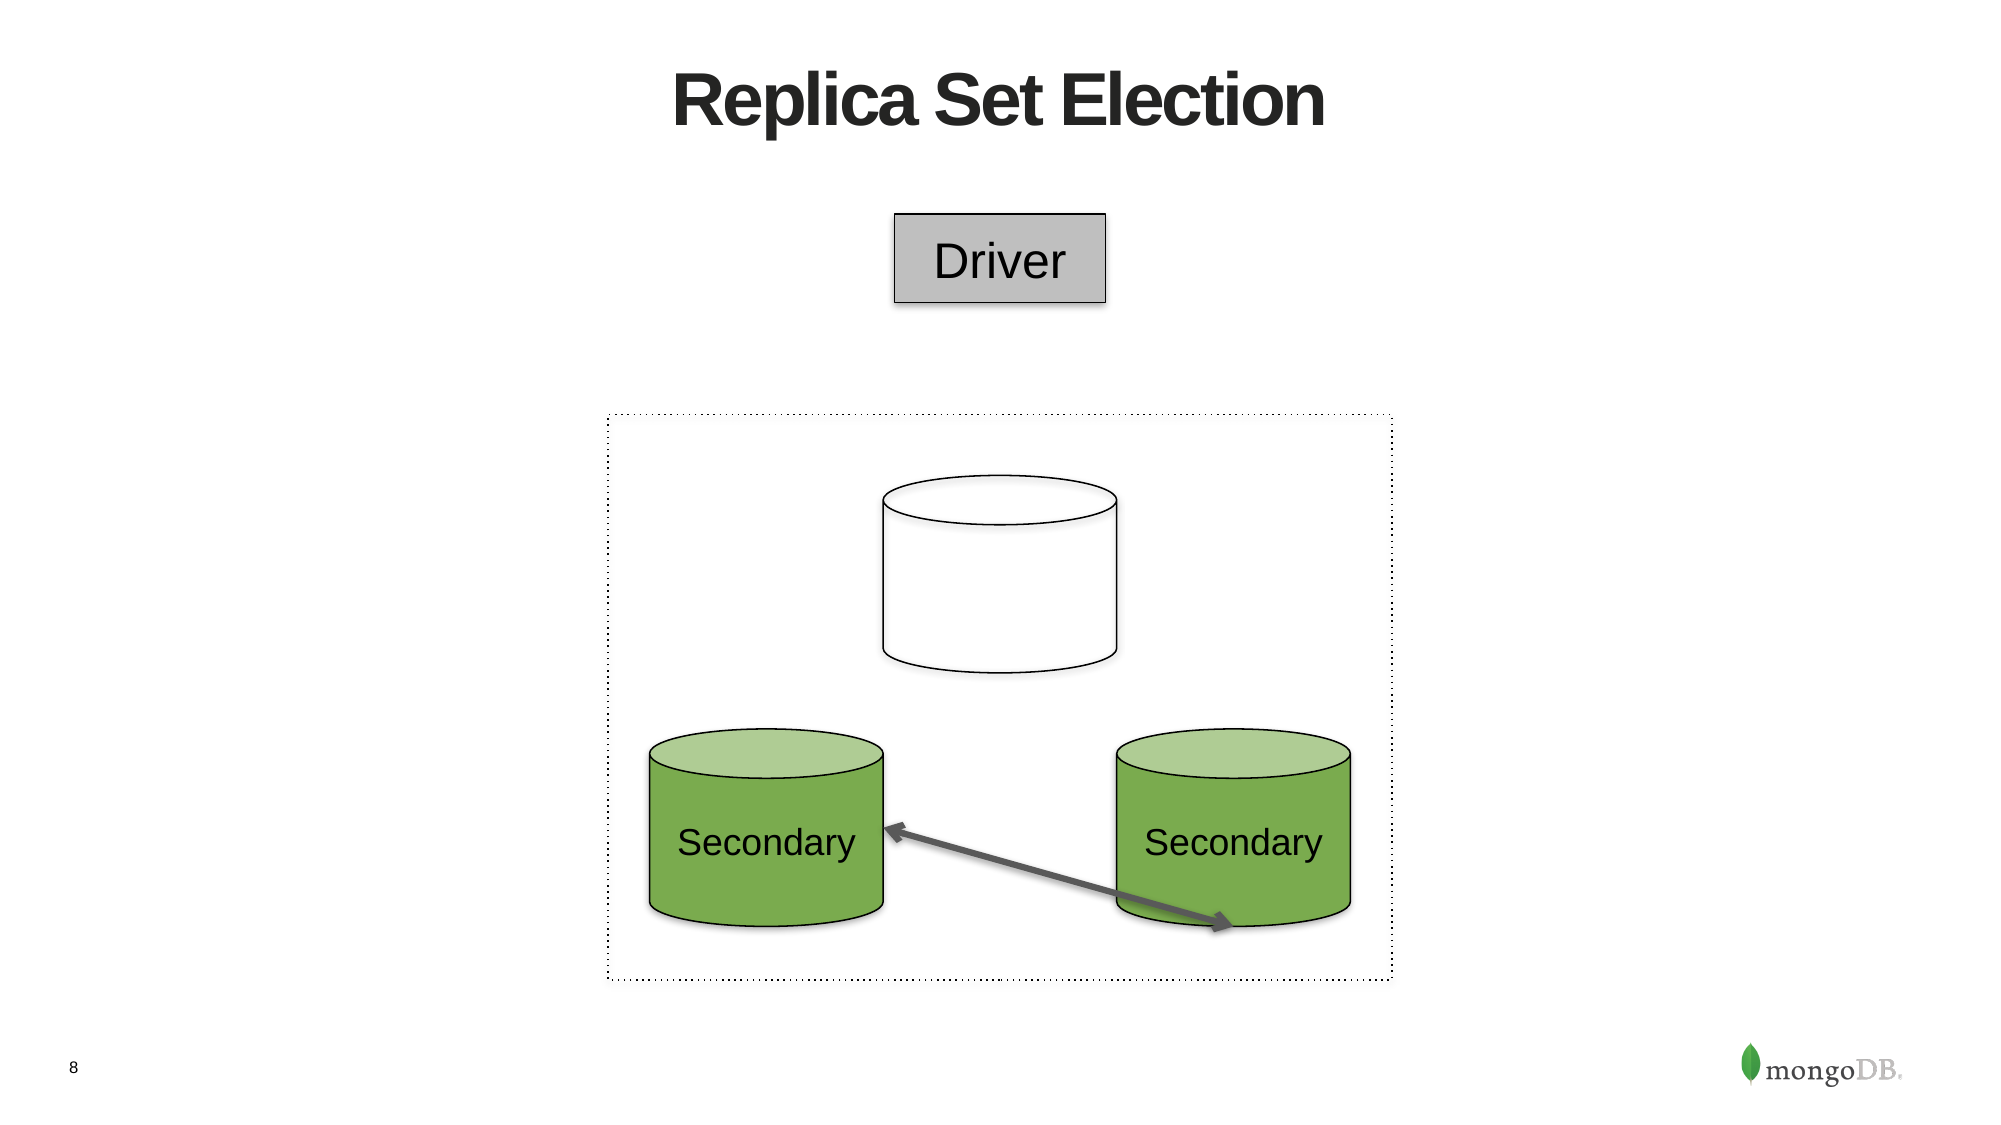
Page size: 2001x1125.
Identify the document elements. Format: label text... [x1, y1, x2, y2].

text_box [607, 414, 1393, 981]
title Replica Set Election [99, 1, 1900, 190]
text_box Driver [894, 213, 1106, 303]
